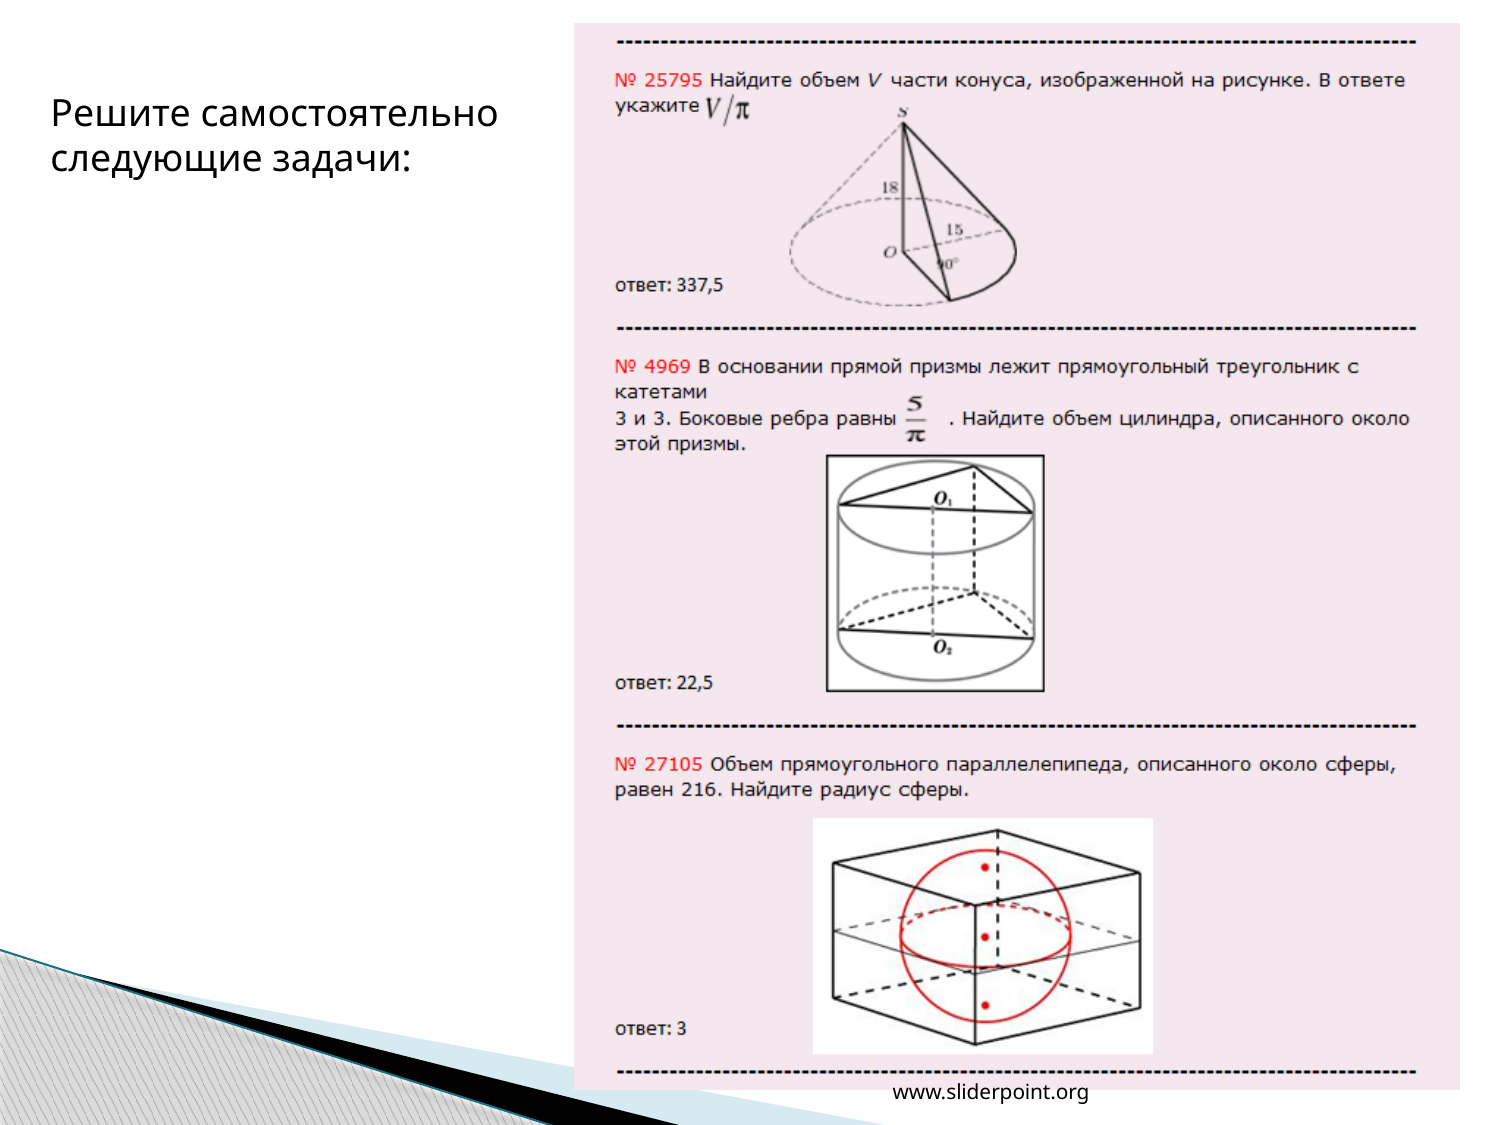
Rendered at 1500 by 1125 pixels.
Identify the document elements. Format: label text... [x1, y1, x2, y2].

picture [573, 23, 1460, 1091]
footer www.sliderpoint.org [718, 1102, 1105, 1112]
text_box Решите самостоятельно следующие задачи: [35, 81, 515, 187]
